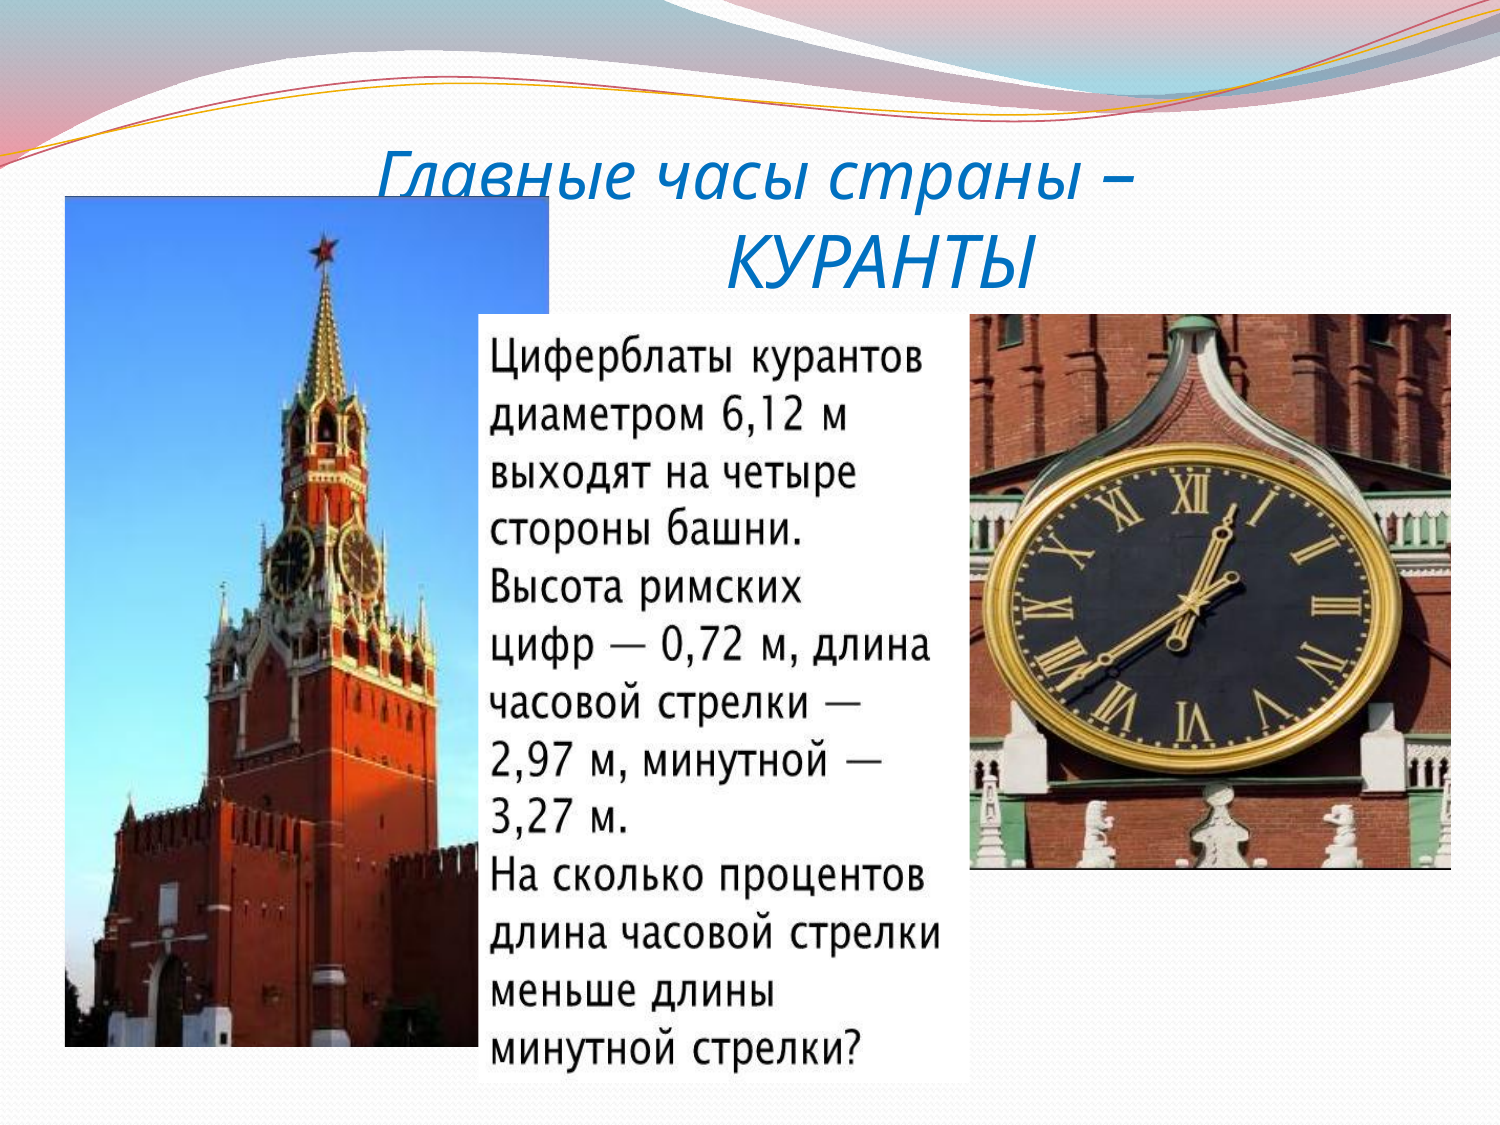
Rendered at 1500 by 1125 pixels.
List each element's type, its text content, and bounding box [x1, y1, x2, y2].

title Главные часы страны – КУРАНТЫ [75, 115, 1438, 303]
picture [64, 195, 1452, 1083]
